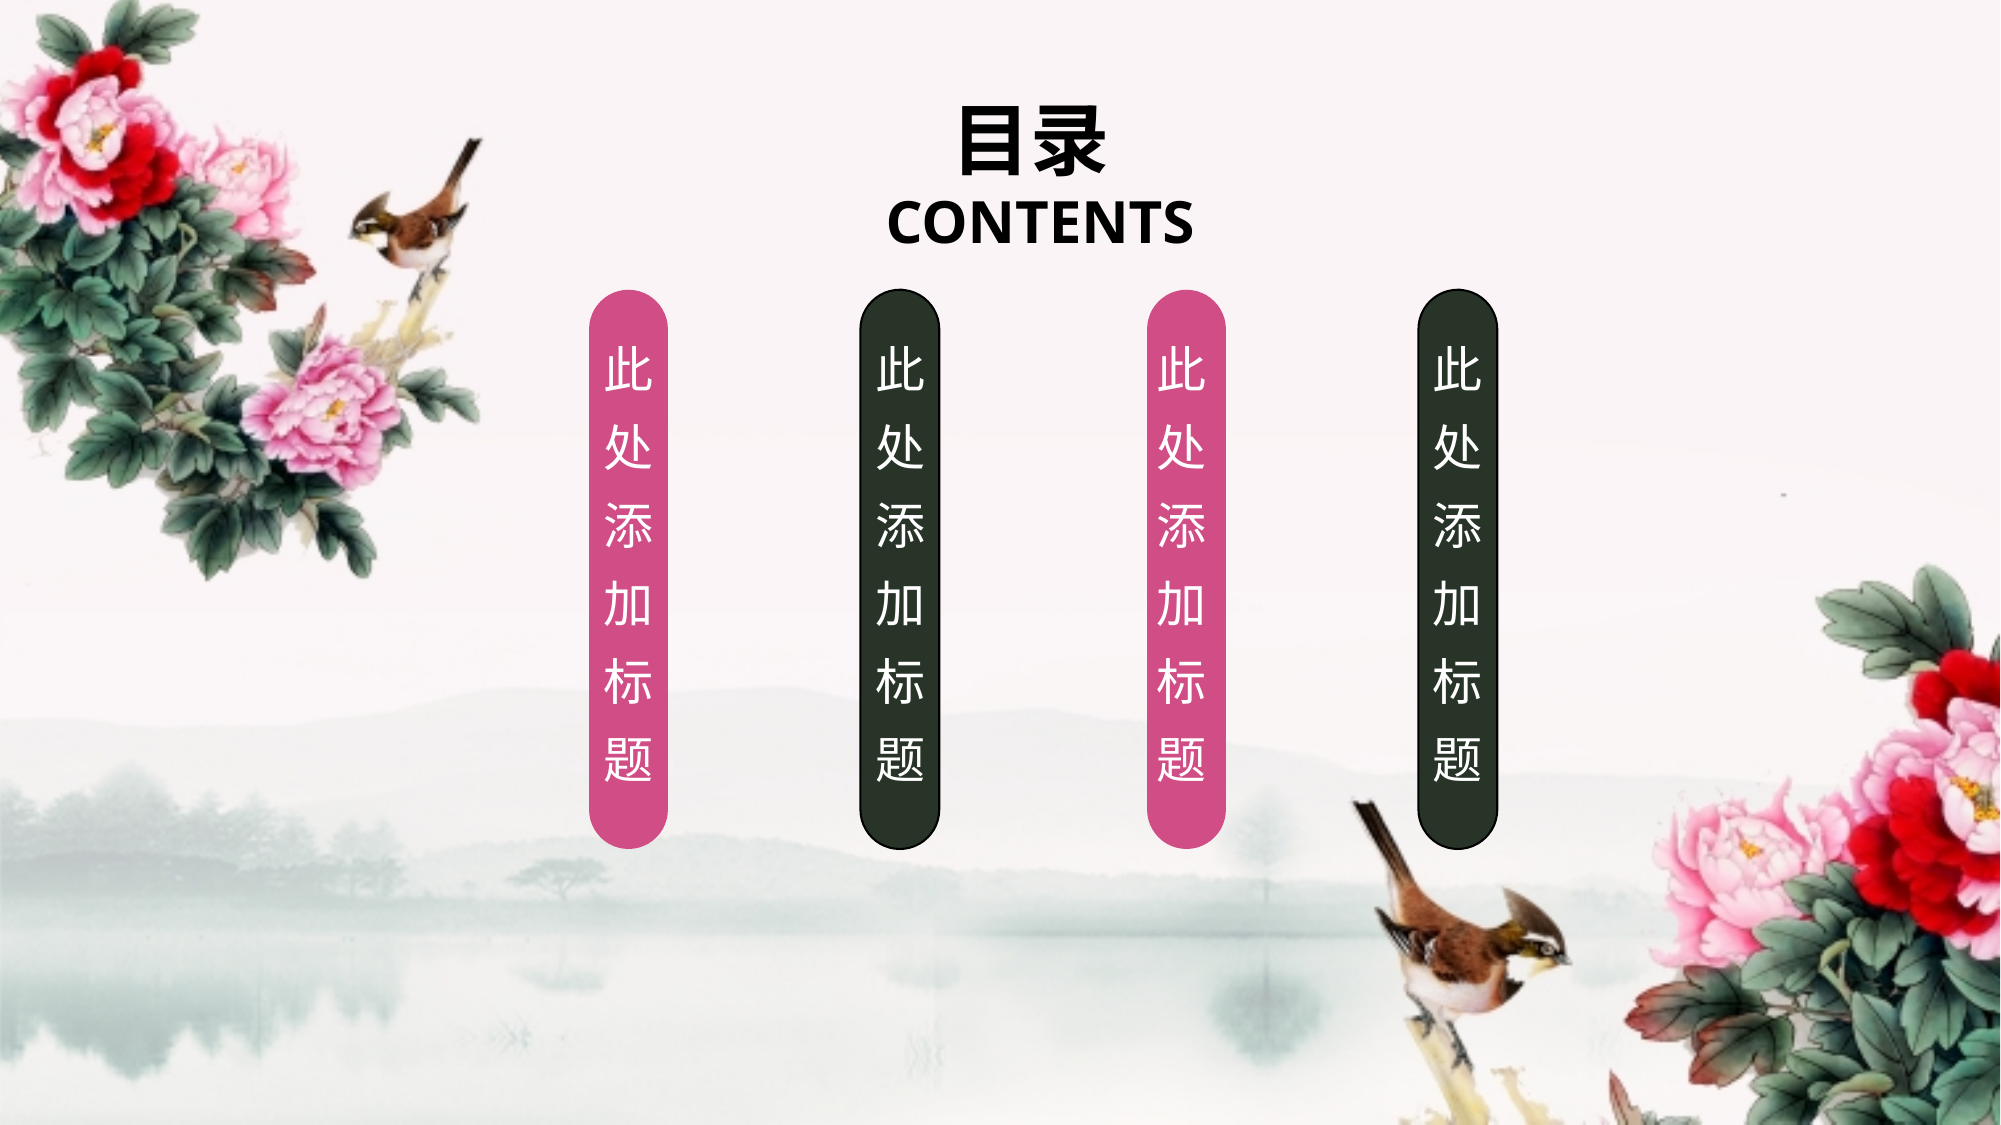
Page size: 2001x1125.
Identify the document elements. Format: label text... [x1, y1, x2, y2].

text_box 此处添加标题 [568, 314, 688, 794]
text_box 目录 CONTENTS [753, 133, 1327, 213]
text_box [859, 794, 941, 851]
text_box [1149, 288, 1224, 314]
picture [0, 0, 2001, 1125]
text_box [1420, 288, 1496, 314]
text_box [862, 288, 938, 314]
text_box 此处添加标题 [1397, 314, 1518, 794]
text_box [591, 288, 666, 314]
text_box 此处添加标题 [1121, 314, 1241, 794]
text_box [1417, 794, 1499, 851]
text_box 此处添加标题 [840, 314, 960, 794]
text_box [1146, 794, 1227, 851]
text_box [588, 794, 669, 851]
